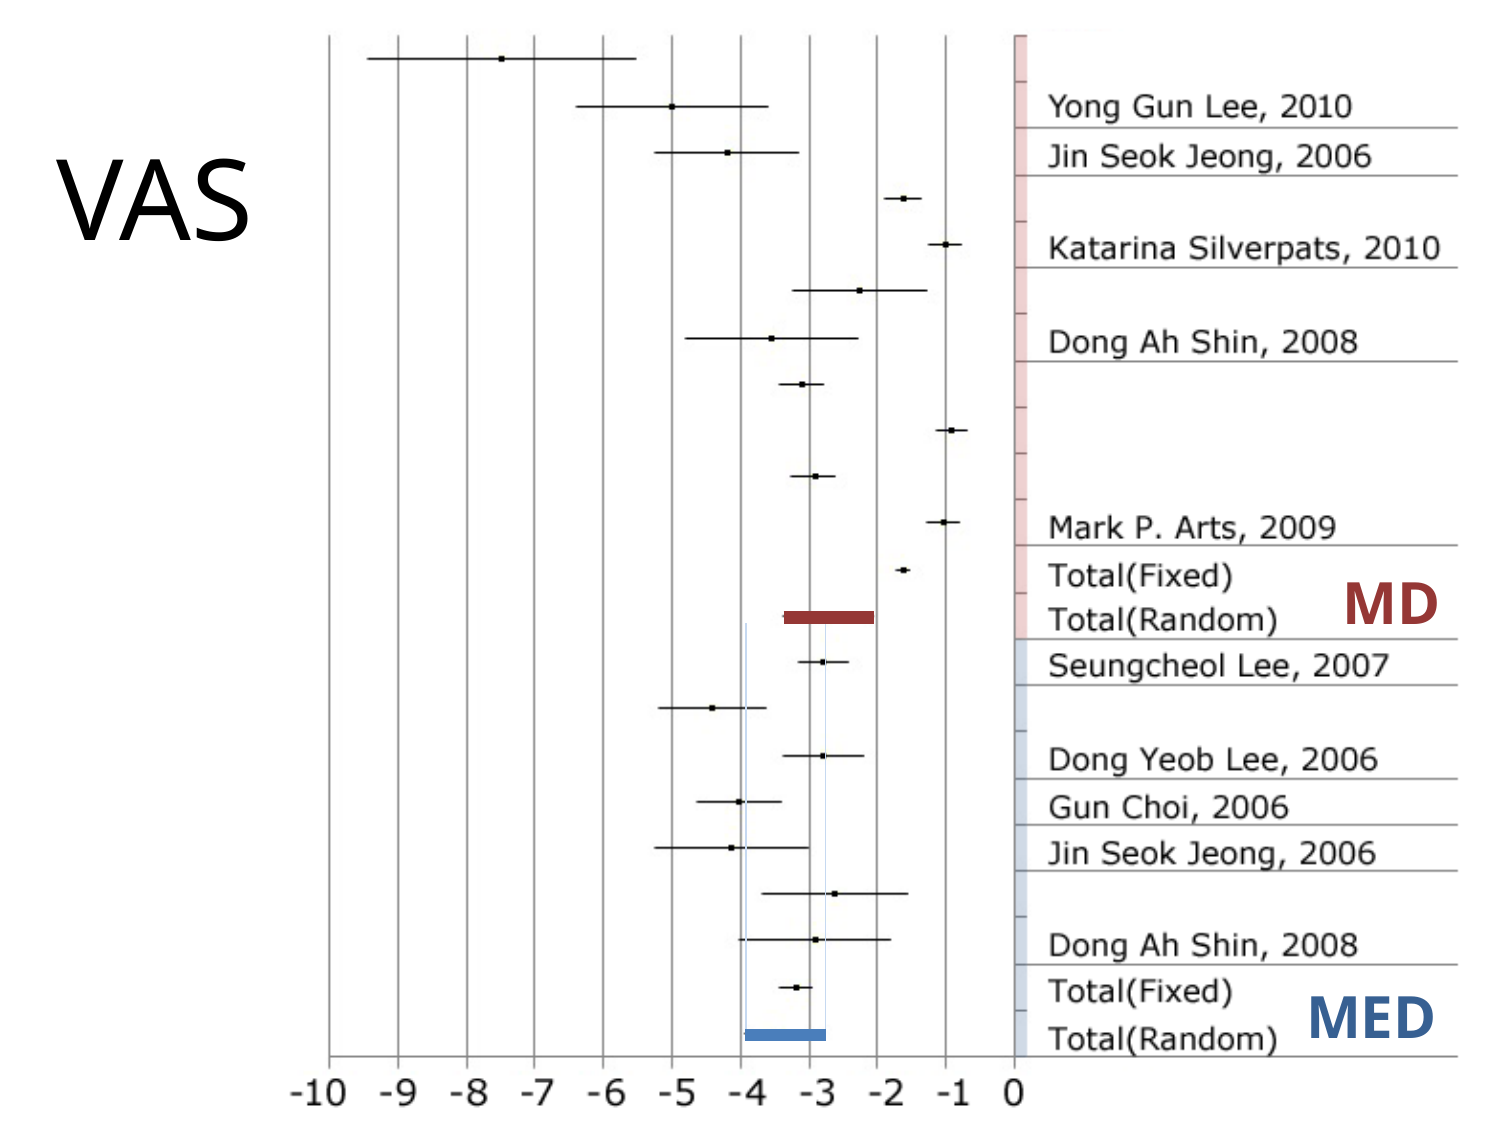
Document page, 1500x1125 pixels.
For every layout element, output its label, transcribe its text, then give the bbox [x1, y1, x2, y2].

title VAS [41, 101, 230, 290]
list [235, 0, 1500, 1125]
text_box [745, 617, 875, 1036]
